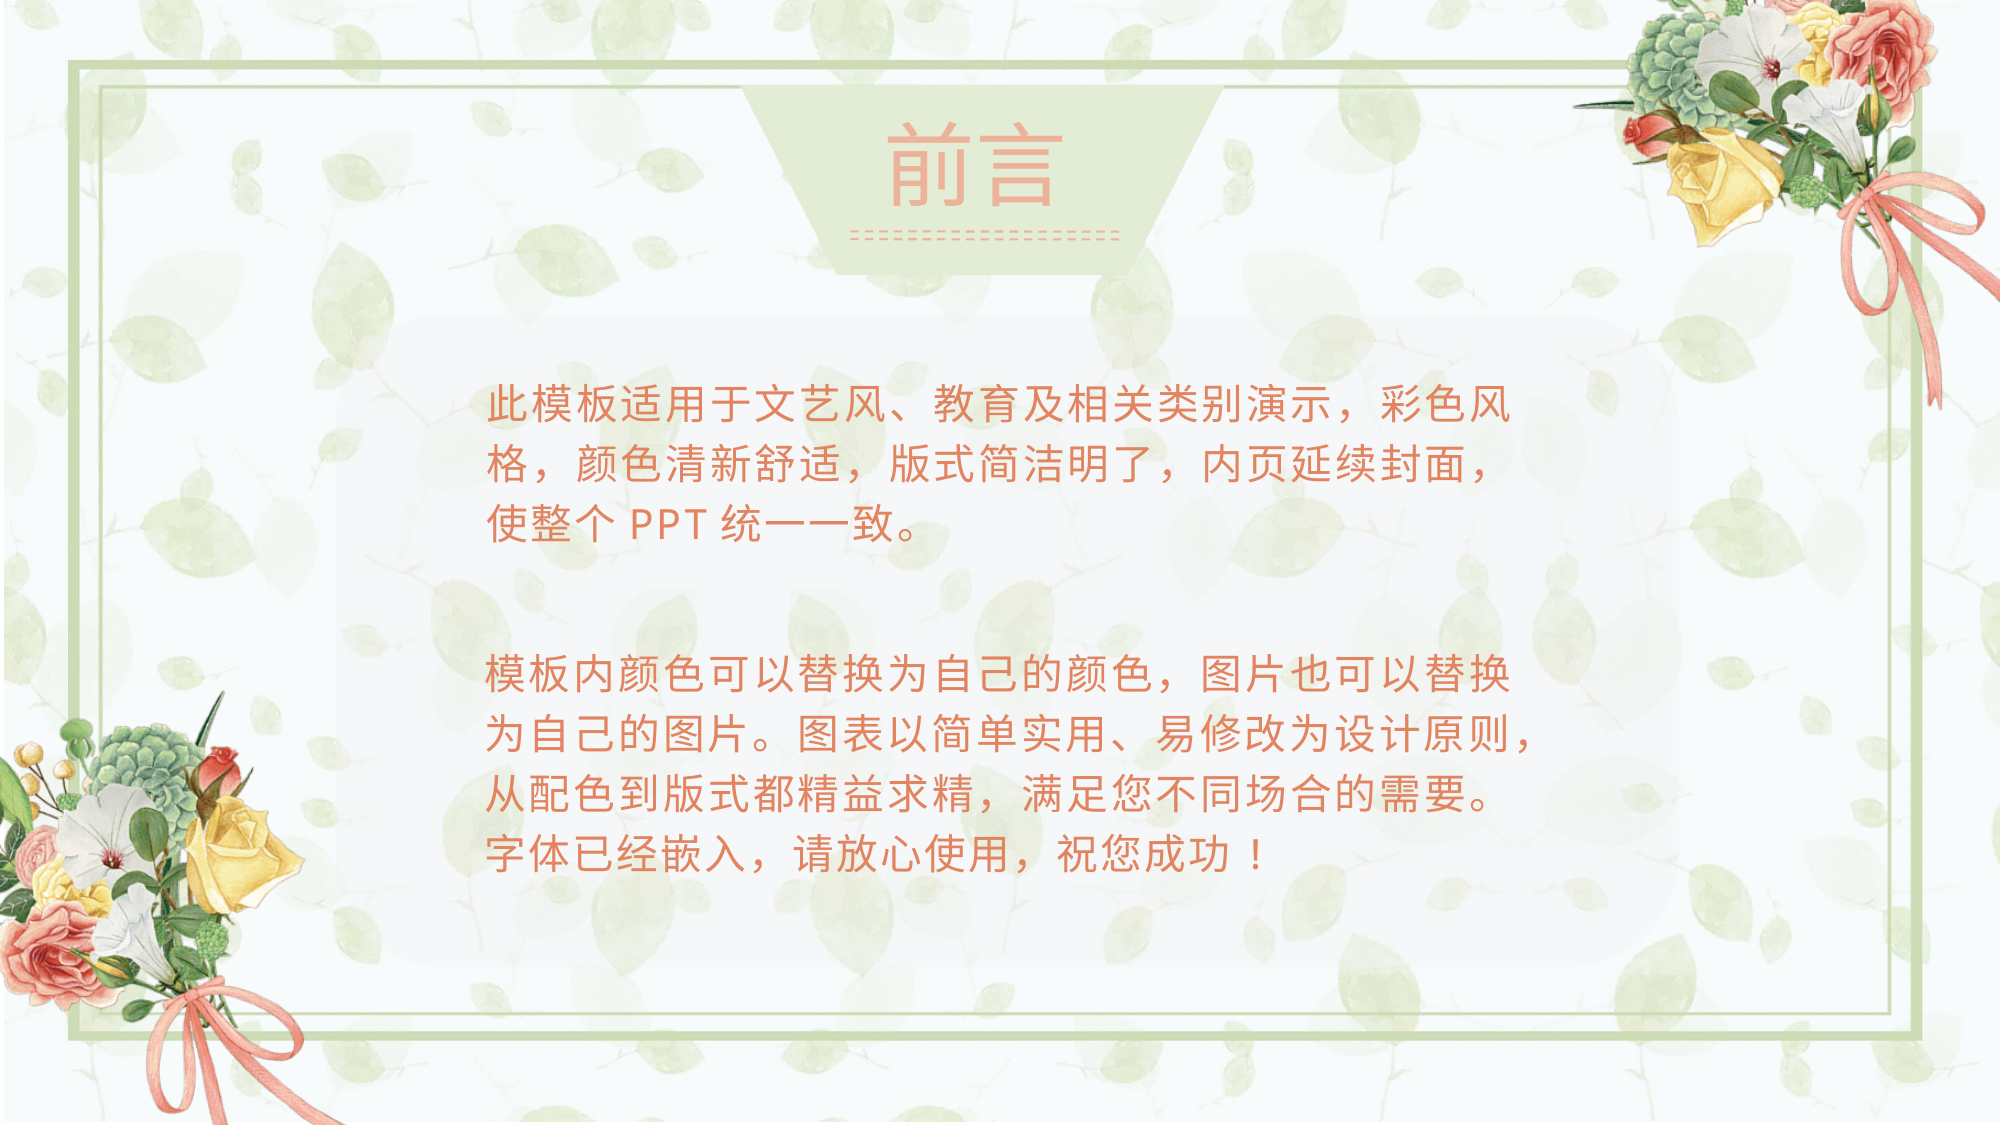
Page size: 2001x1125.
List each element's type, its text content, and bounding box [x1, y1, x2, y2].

text_box [739, 84, 1226, 276]
picture [0, 0, 2001, 1125]
text_box [334, 313, 1680, 968]
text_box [471, 360, 1529, 888]
text_box 前言 [868, 100, 1196, 225]
